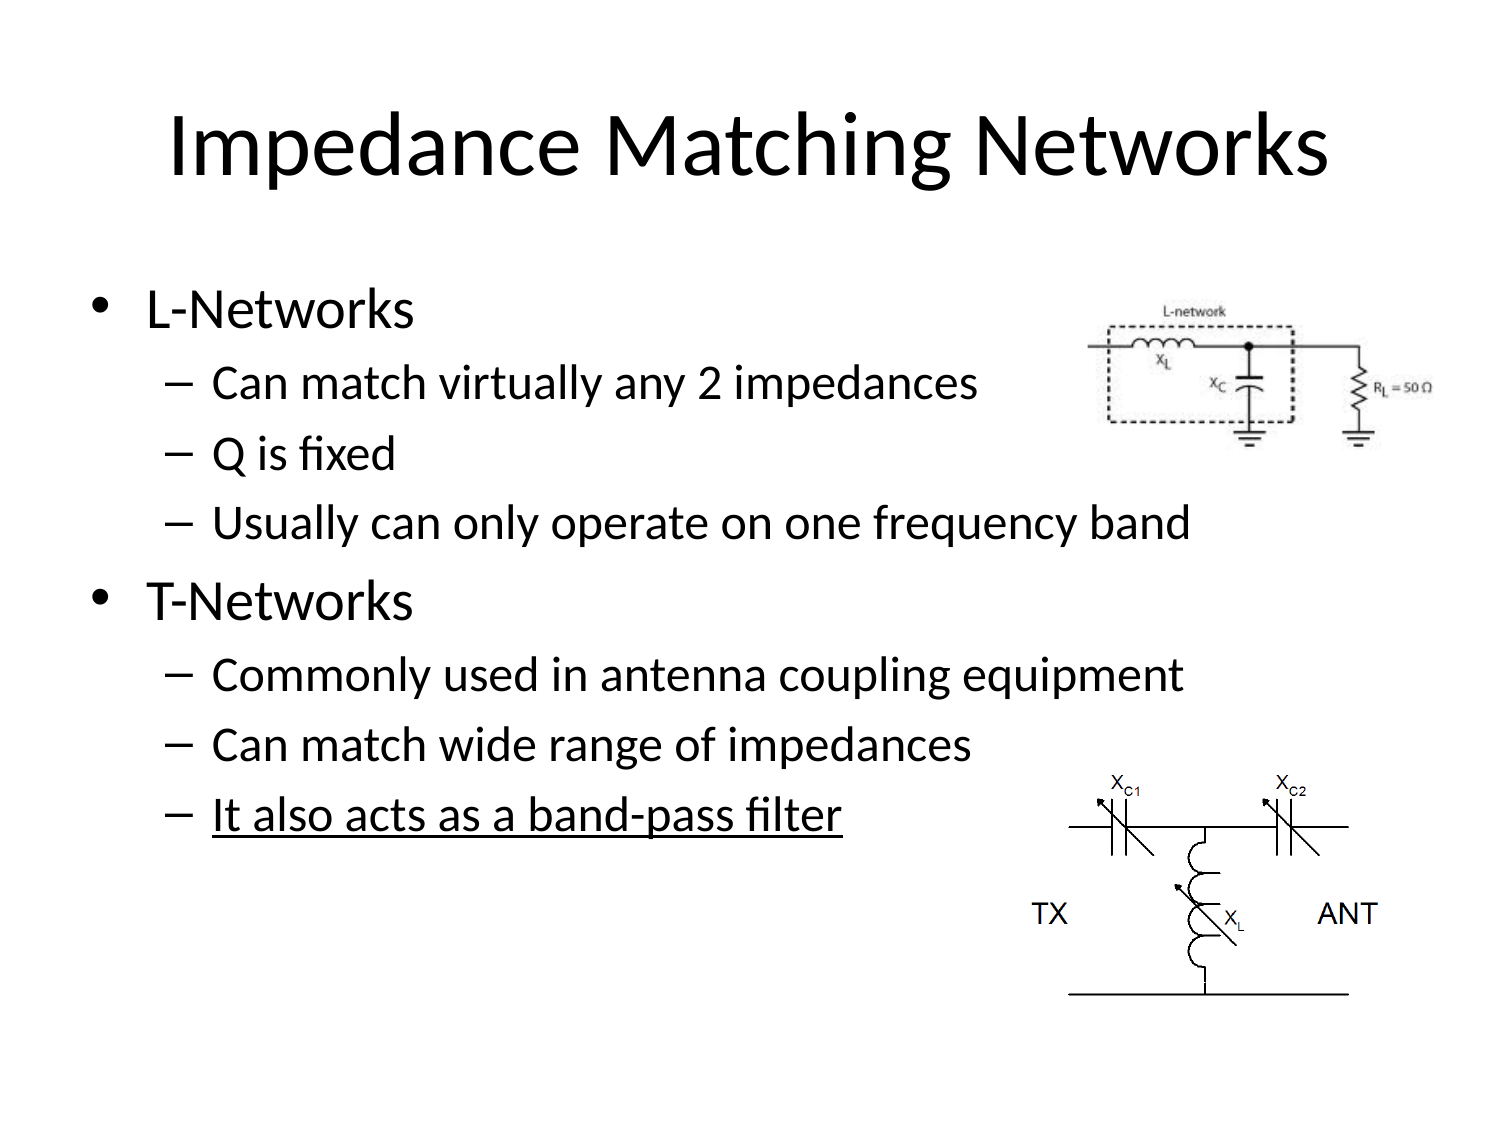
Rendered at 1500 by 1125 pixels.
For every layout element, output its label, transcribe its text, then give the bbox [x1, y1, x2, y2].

title Impedance Matching Networks [75, 45, 1425, 233]
list L-Networks Can match virtually any 2 impedances Q is fixed Usually can only operate on one frequency band T-Networks Commonly used in antenna coupling equipment Can match wide range of impedances It also acts as a band-pass filter [75, 262, 1425, 1005]
picture [1087, 287, 1464, 455]
picture [1012, 762, 1397, 1001]
